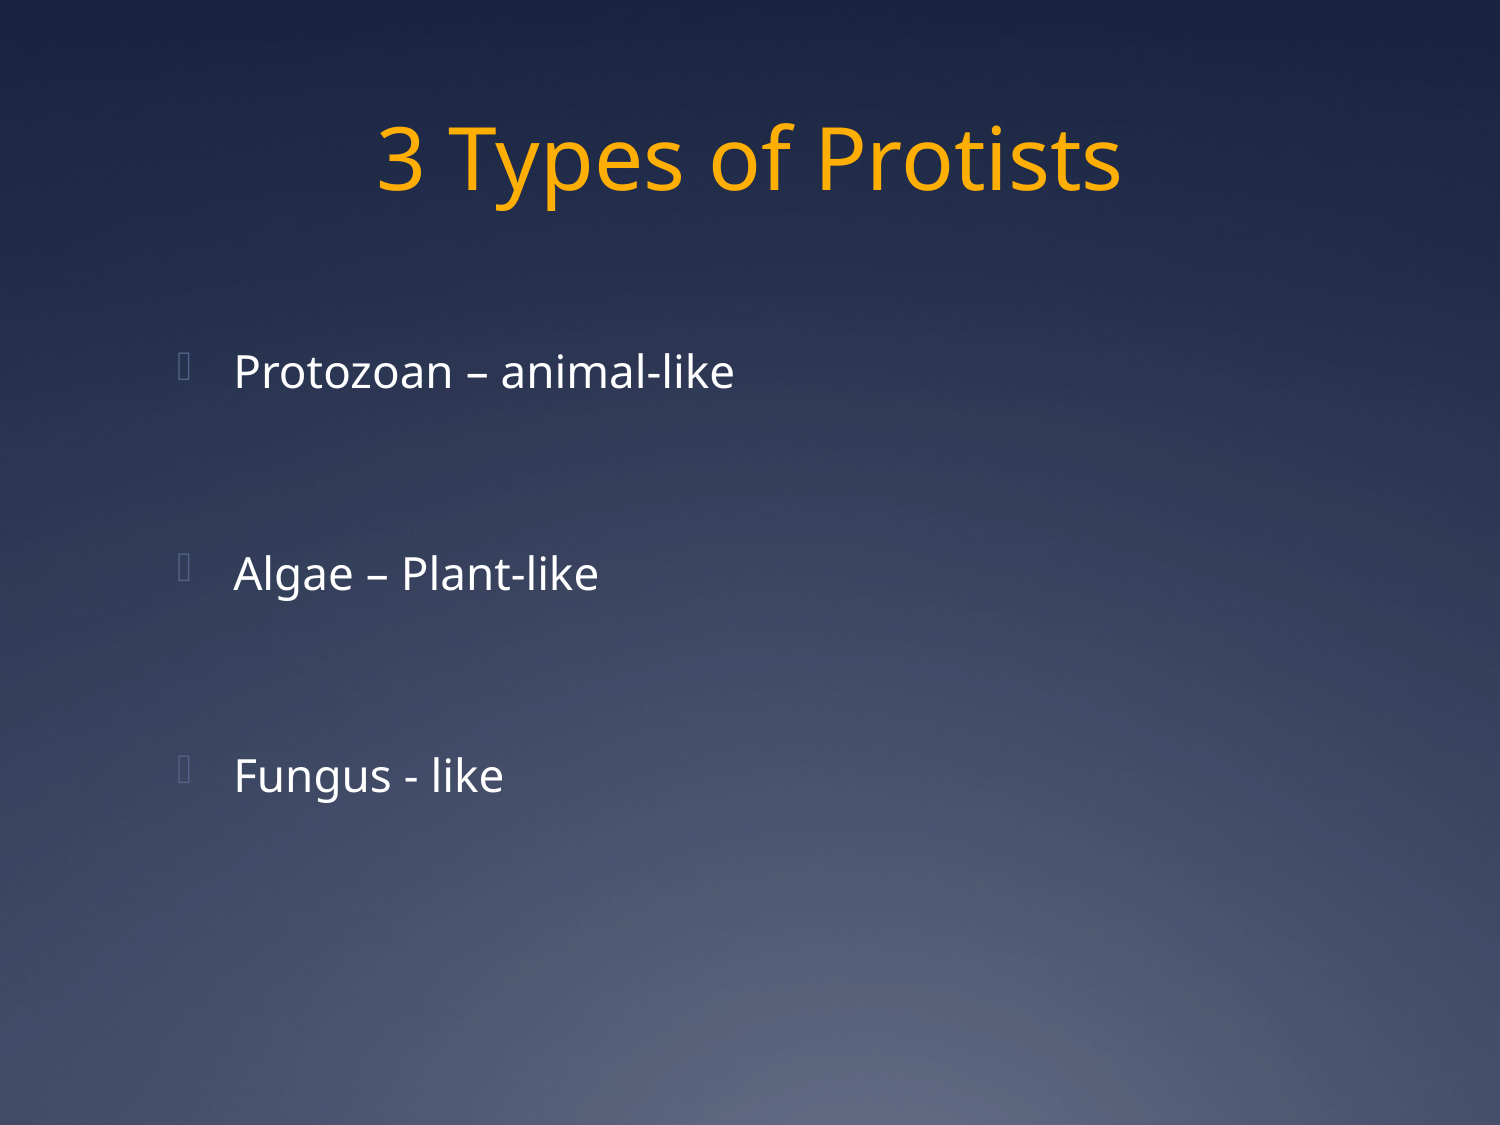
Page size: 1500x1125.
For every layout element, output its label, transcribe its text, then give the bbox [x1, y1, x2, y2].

title 3 Types of Protists [100, 95, 1400, 225]
list Protozoan – animal-like Algae – Plant-like Fungus - like [162, 335, 1338, 1005]
